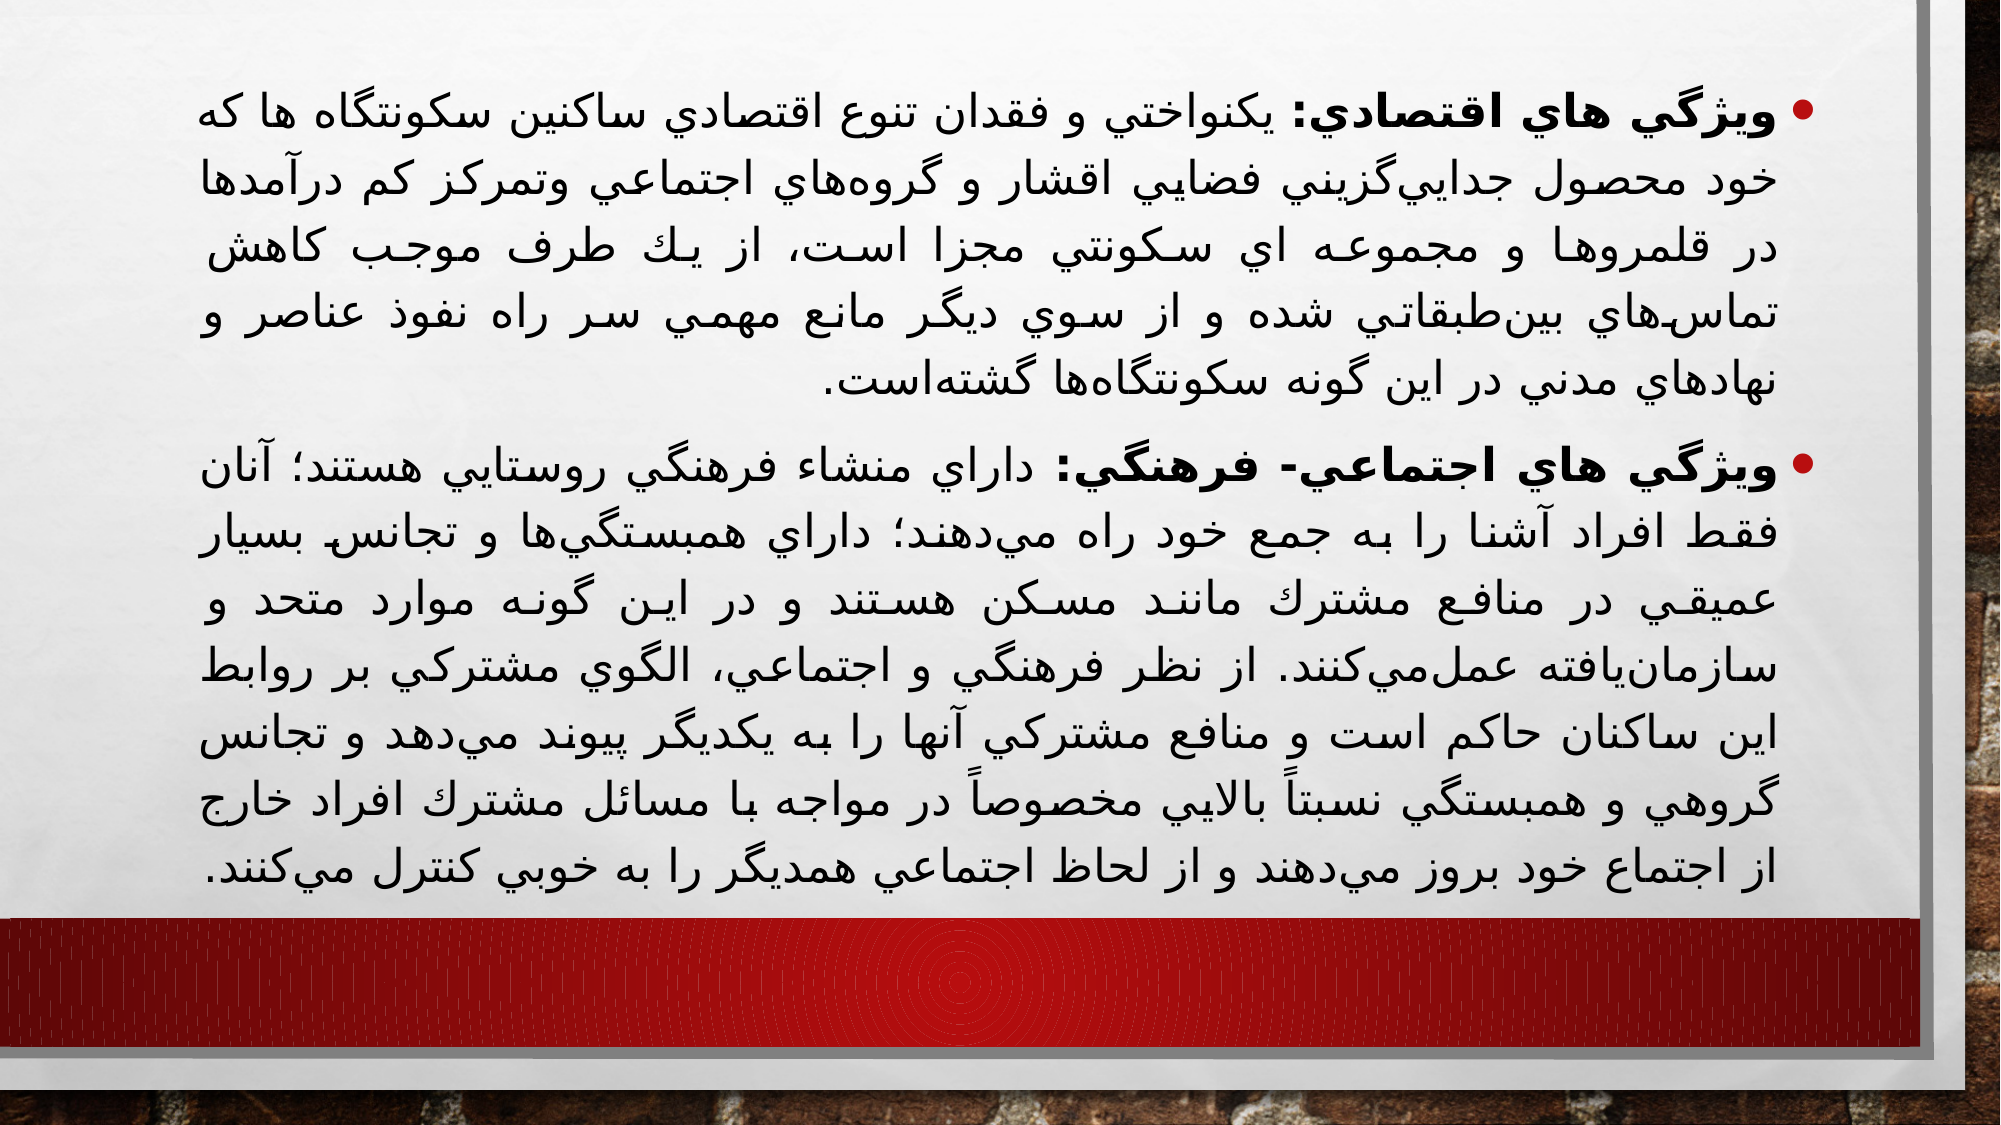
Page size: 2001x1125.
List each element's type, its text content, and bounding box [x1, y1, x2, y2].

list ويژگي هاي اقتصادي: يكنواختي و فقدان تنوع اقتصادي ساكنين سكونتگا‌ه‌ ها كه خود محصول جدايي‌گزيني فضايي اقشار و گروه‌هاي اجتماعي وتمركز كم‌ درآمدها در قلمروها و مجموعه ‌اي سكونتي مجزا است، از يك طرف موجب كاهش تماس‌هاي بين‌طبقاتي شده و از سوي ديگر مانع مهمي سر راه نفوذ عناصر و نهادهاي مدني در اين گونه سكونتگاه‌ها گشته‌است. ويژگي هاي اجتماعي- فرهنگي: داراي منشاء فرهنگي روستايي هستند؛ آنان فقط افراد آشنا را به جمع خود راه مي‌دهند؛ داراي همبستگي‌ها و تجانس‌ بسيار عميقي در منافع مشترك مانند مسكن هستند و در اين گونه موارد متحد و سازمان‌يافته عمل‌مي‌كنند. از نظر فرهنگي و اجتماعي، الگوي مشتركي بر روابط اين‌ ساكنان حاكم است و منافع مشتركي آنها را به يكديگر پيوند مي‌دهد و تجانس گروهي و همبستگي نسبتاً بالايي مخصوصاً در مواجه با مسائل مشترك افراد خارج از اجتماع خود بروز مي‌دهند و از لحاظ اجتماعي همديگر را به خوبي كنترل مي‌كنند. [181, 29, 1830, 932]
picture [0, 0, 2000, 1125]
